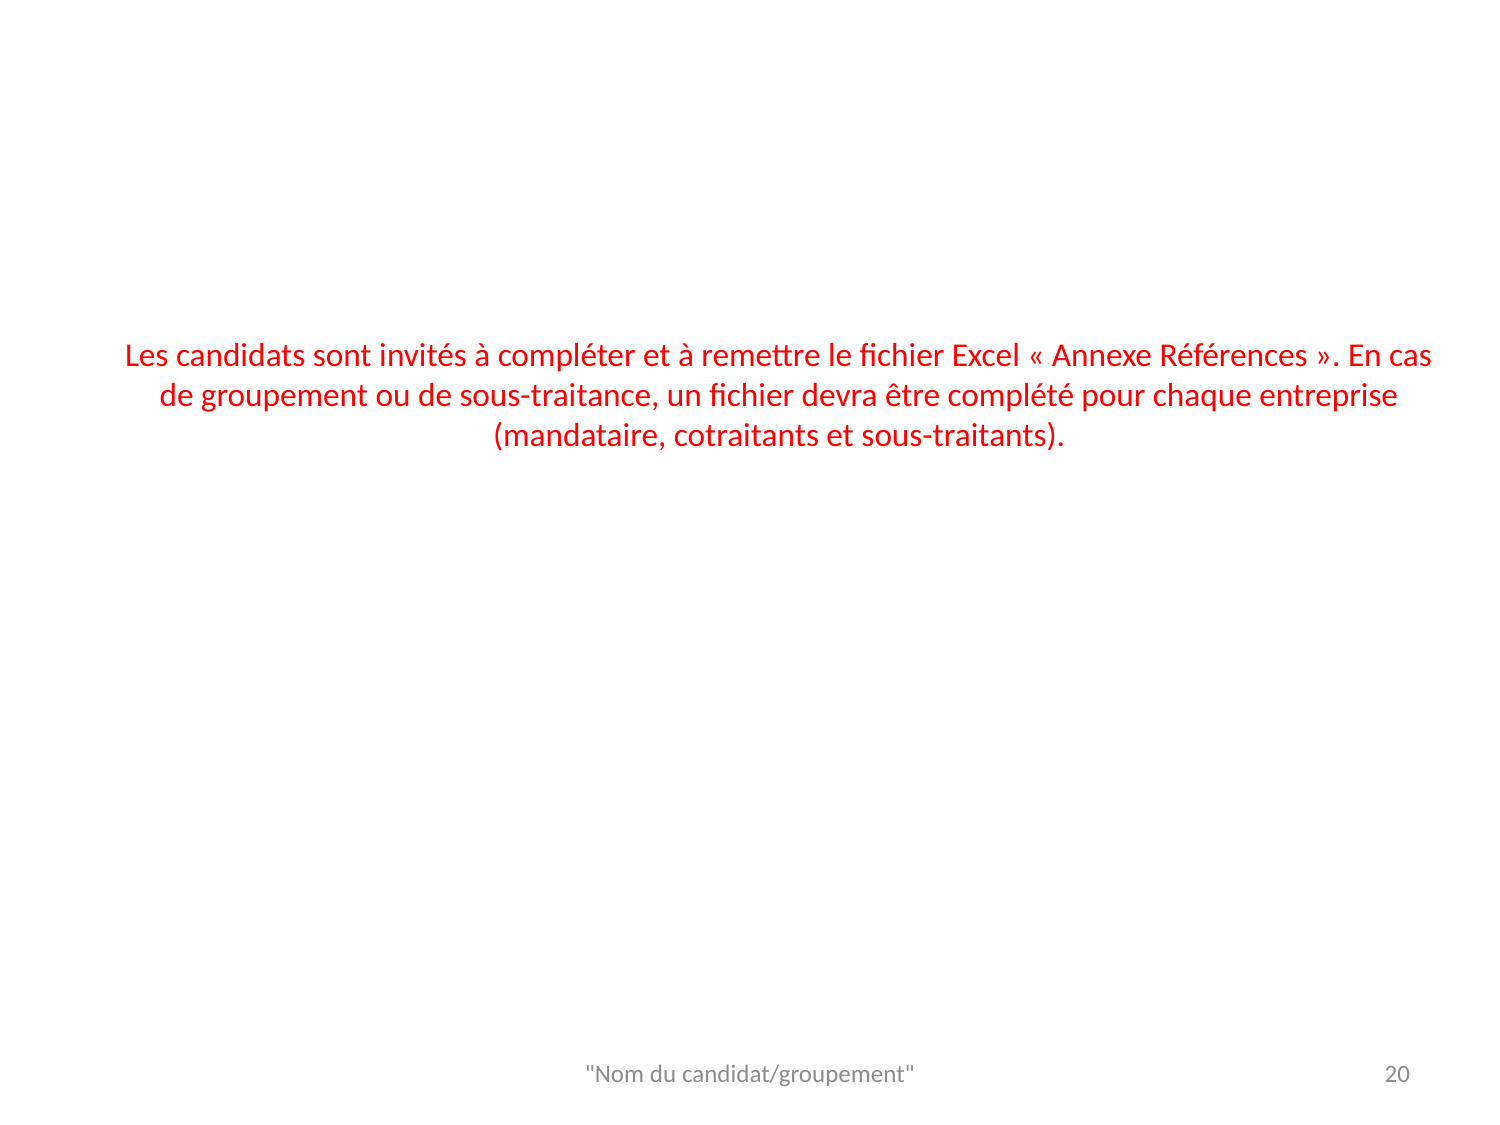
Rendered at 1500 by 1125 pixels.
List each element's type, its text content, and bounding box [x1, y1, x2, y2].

slide_number 20 [1074, 1042, 1425, 1103]
footer "Nom du candidat/groupement" [512, 1042, 988, 1103]
text_box Les candidats sont invités à compléter et à remettre le fichier Excel « Annexe Références ». En cas de groupement ou de sous-traitance, un fichier devra être complété pour chaque entreprise (mandataire, cotraitants et sous-traitants). [100, 326, 1459, 661]
